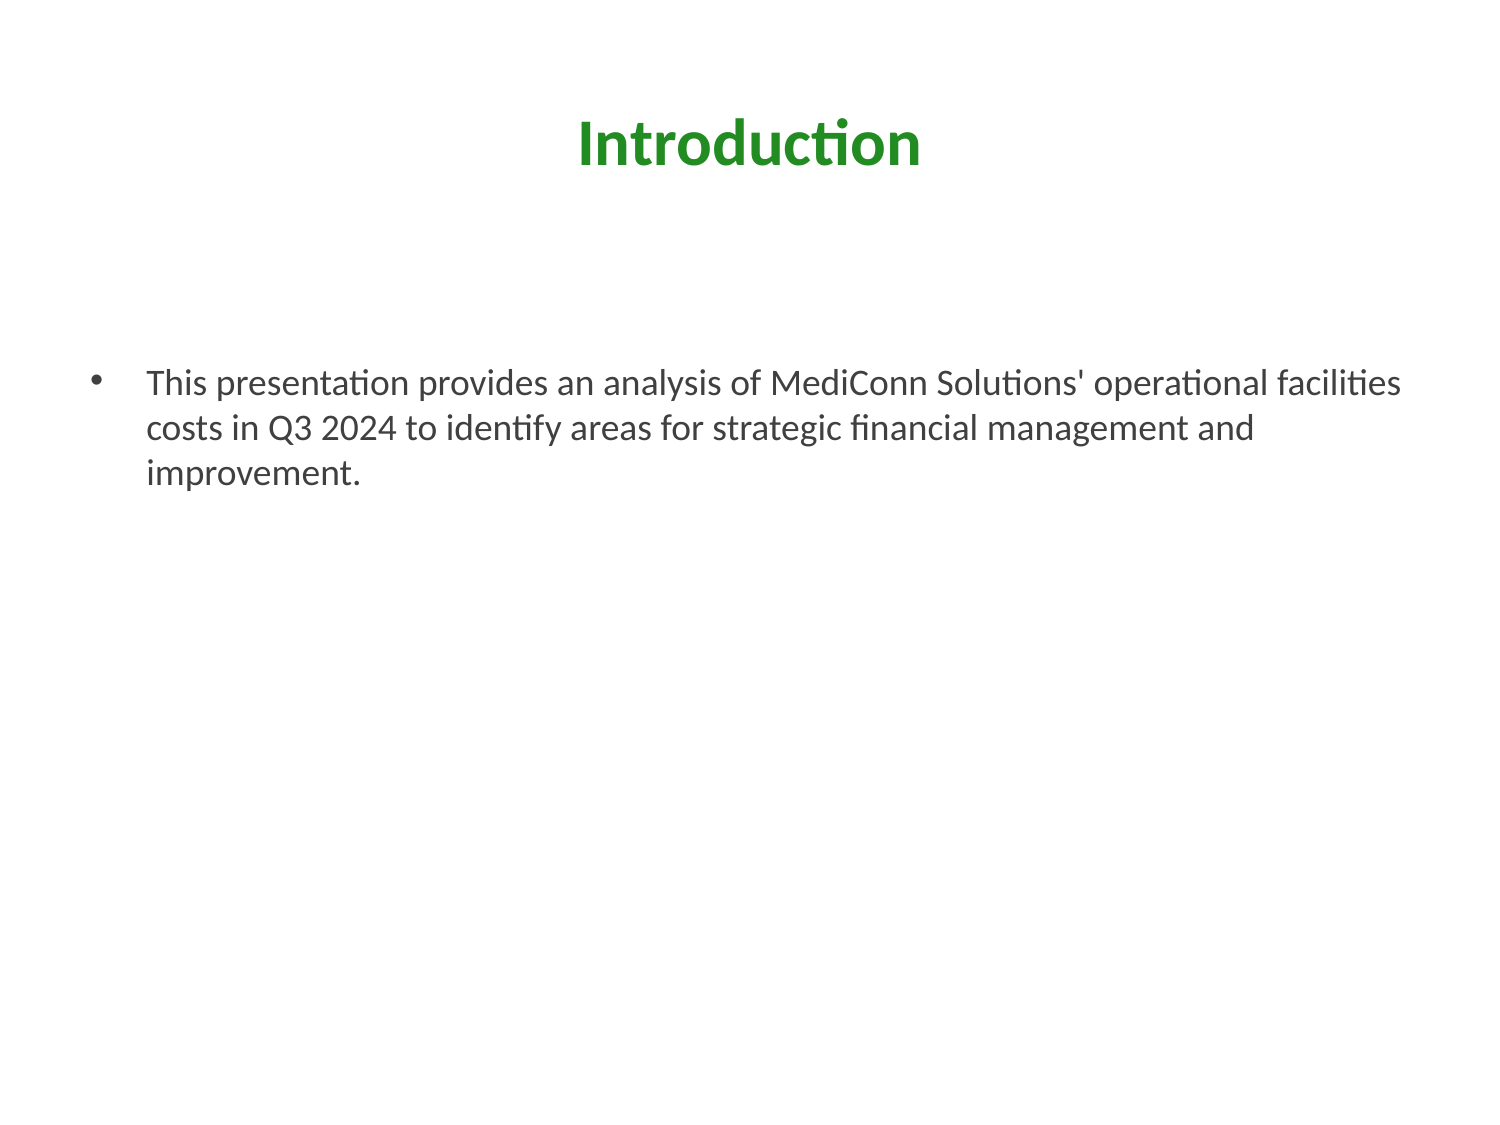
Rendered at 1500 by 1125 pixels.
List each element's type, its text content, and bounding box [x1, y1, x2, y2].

title Introduction [75, 45, 1425, 233]
list This presentation provides an analysis of MediConn Solutions' operational facilities costs in Q3 2024 to identify areas for strategic financial management and improvement. [75, 262, 1425, 1005]
